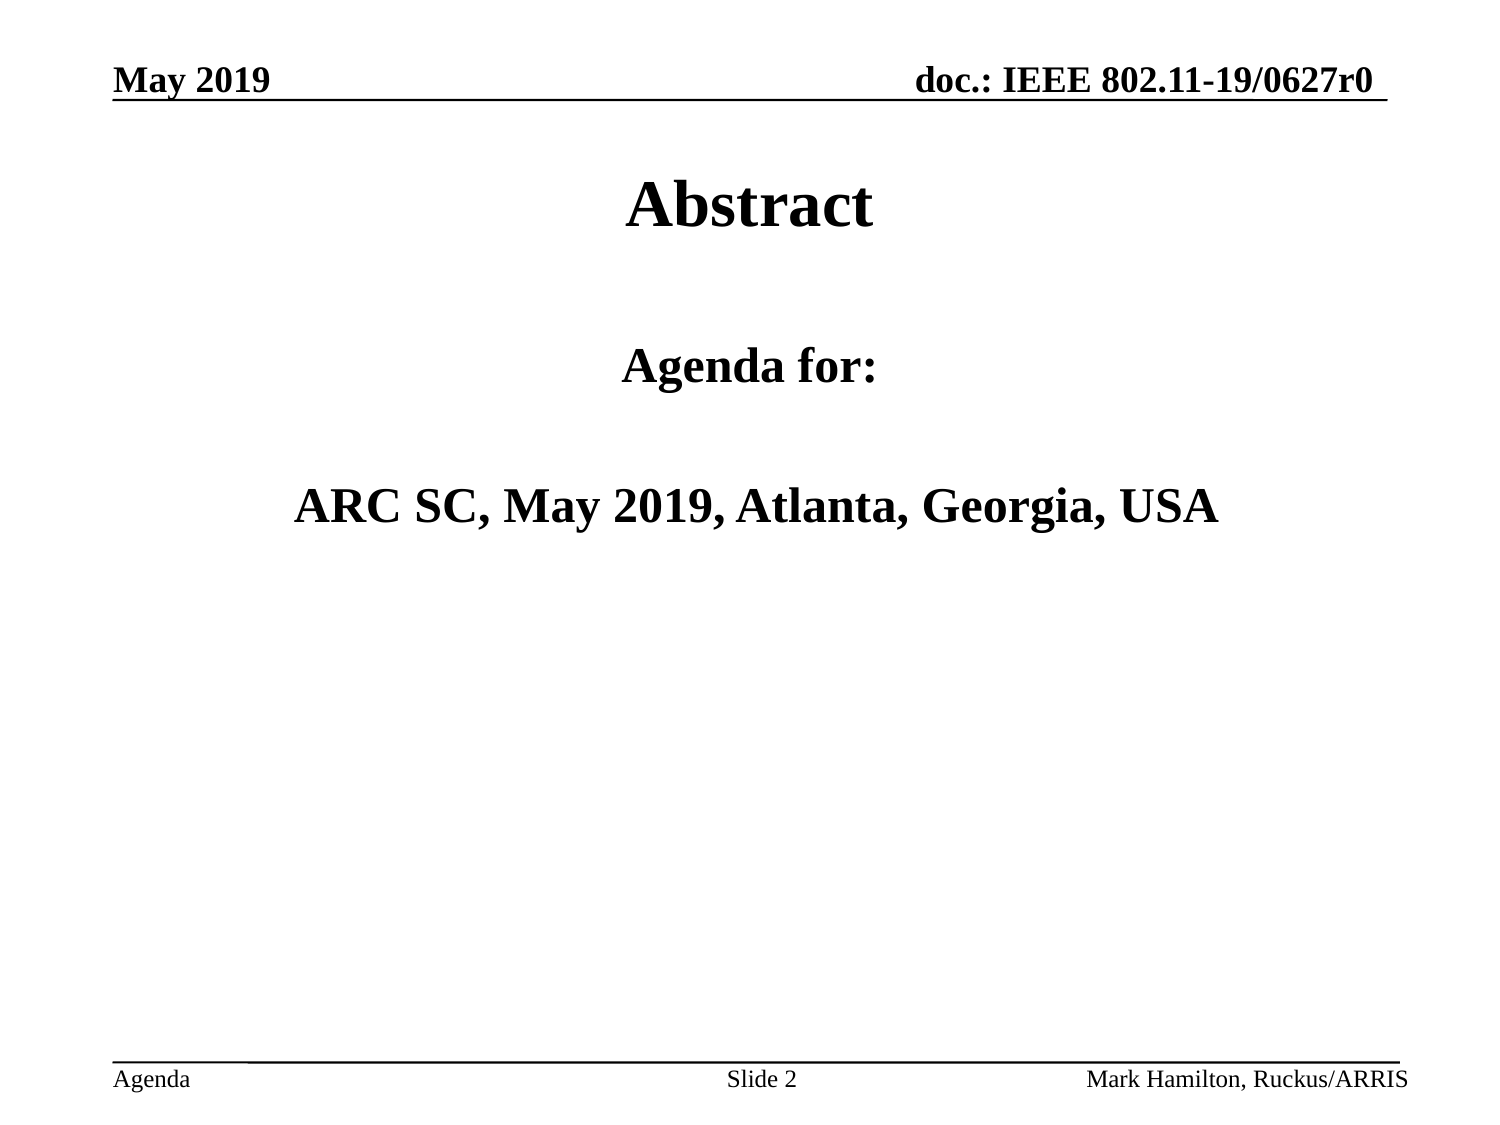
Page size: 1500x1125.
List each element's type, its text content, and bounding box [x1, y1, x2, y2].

list Agenda for: ARC SC, May 2019, Atlanta, Georgia, USA [112, 324, 1388, 1000]
title Abstract [112, 112, 1388, 288]
